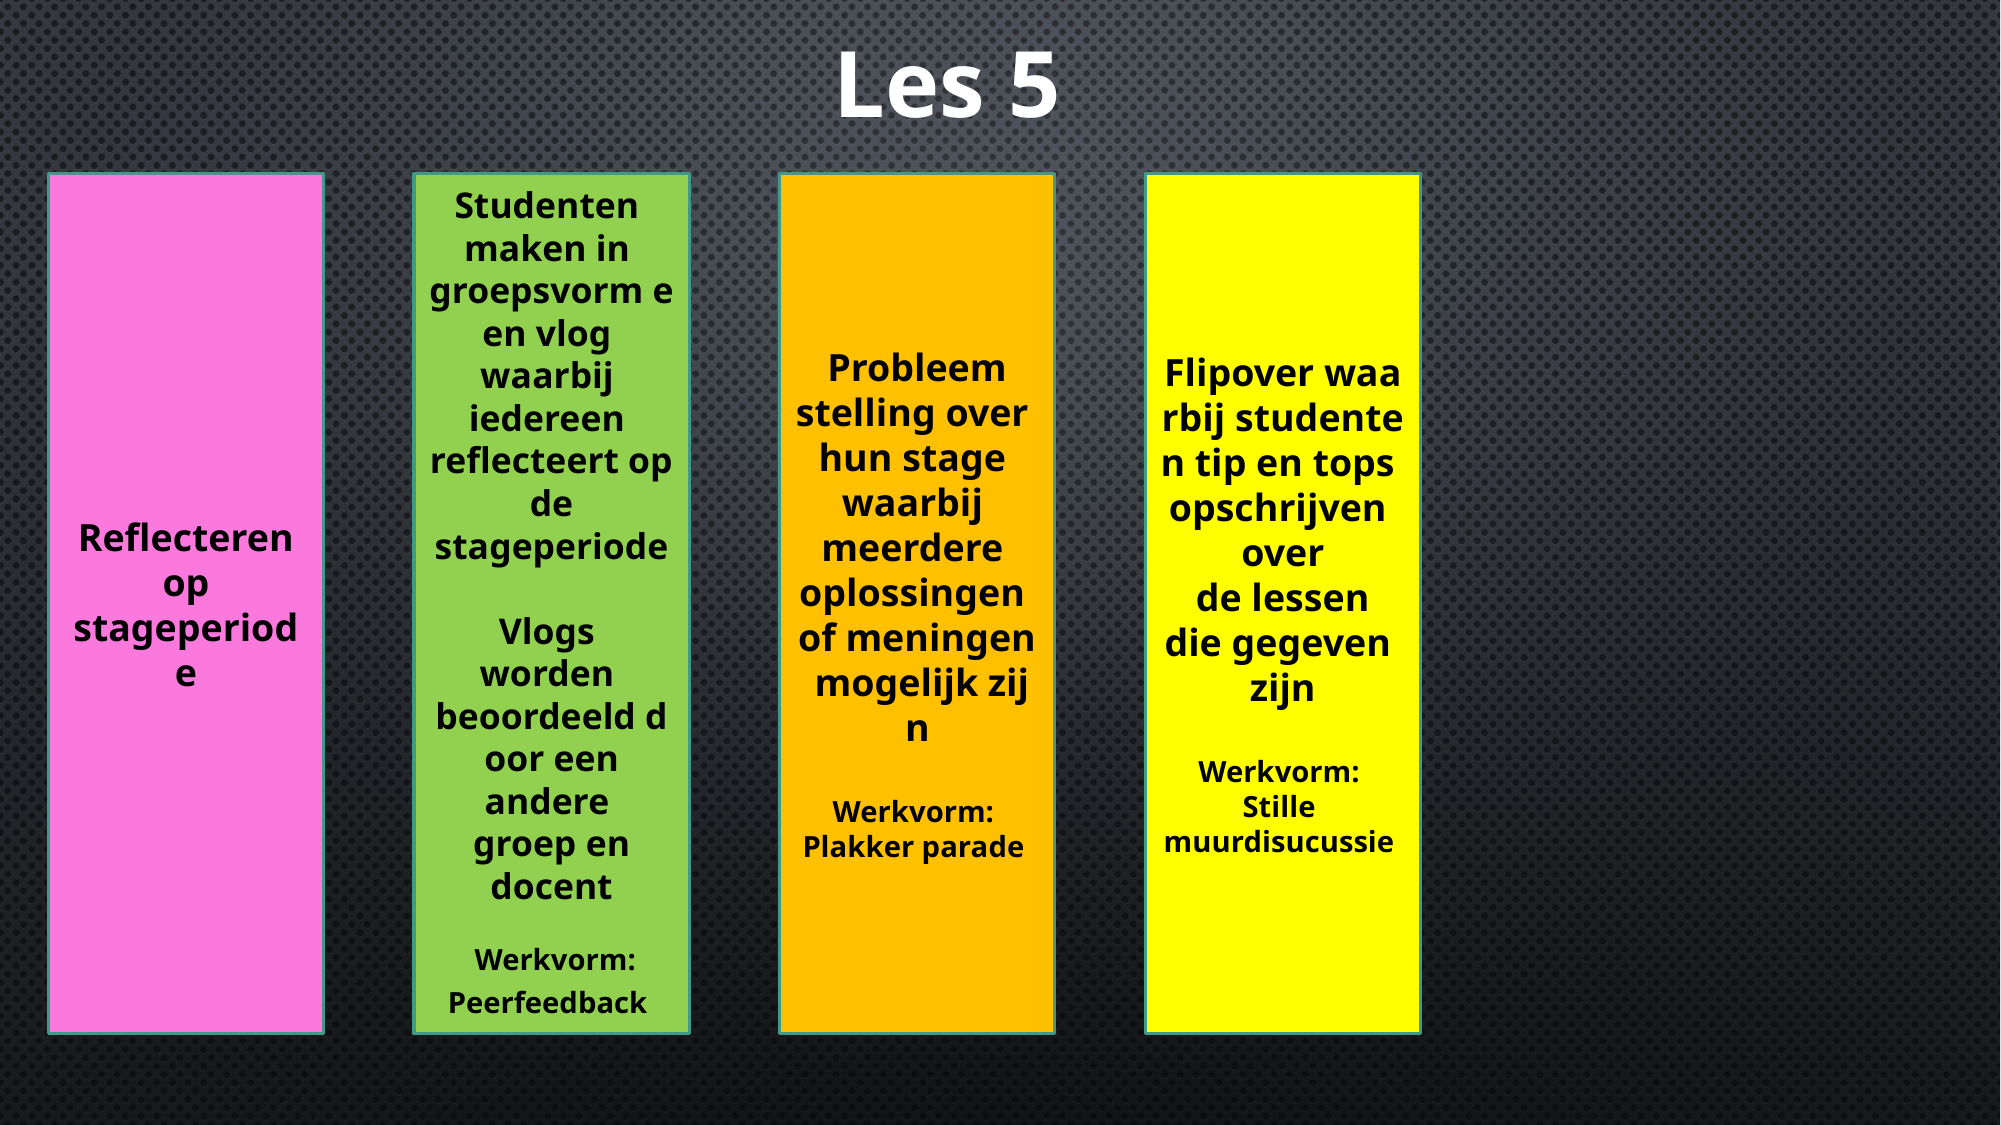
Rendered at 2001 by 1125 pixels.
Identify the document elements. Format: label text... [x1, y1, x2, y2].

text_box Reflecteren op stageperiode [47, 172, 325, 1035]
text_box Flipover waarbij studenten tip en tops opschrijven over de lessen die gegeven zijn​ Werkvorm: Stille muurdisucussie [1144, 172, 1422, 1035]
text_box Probleem stelling over hun stage waarbij meerdere oplossingen of meningen mogelijk zijn ​ Werkvorm: Plakker parade ​ [778, 172, 1056, 1035]
text_box Studenten maken in groepsvorm een vlog waarbij iedereen reflecteert op de stageperiode Vlogs worden beoordeeld door een andere groep en docent Werkvorm: Peerfeedback ​ ​ [412, 172, 691, 1035]
text_box Les 5 [818, 18, 1555, 144]
